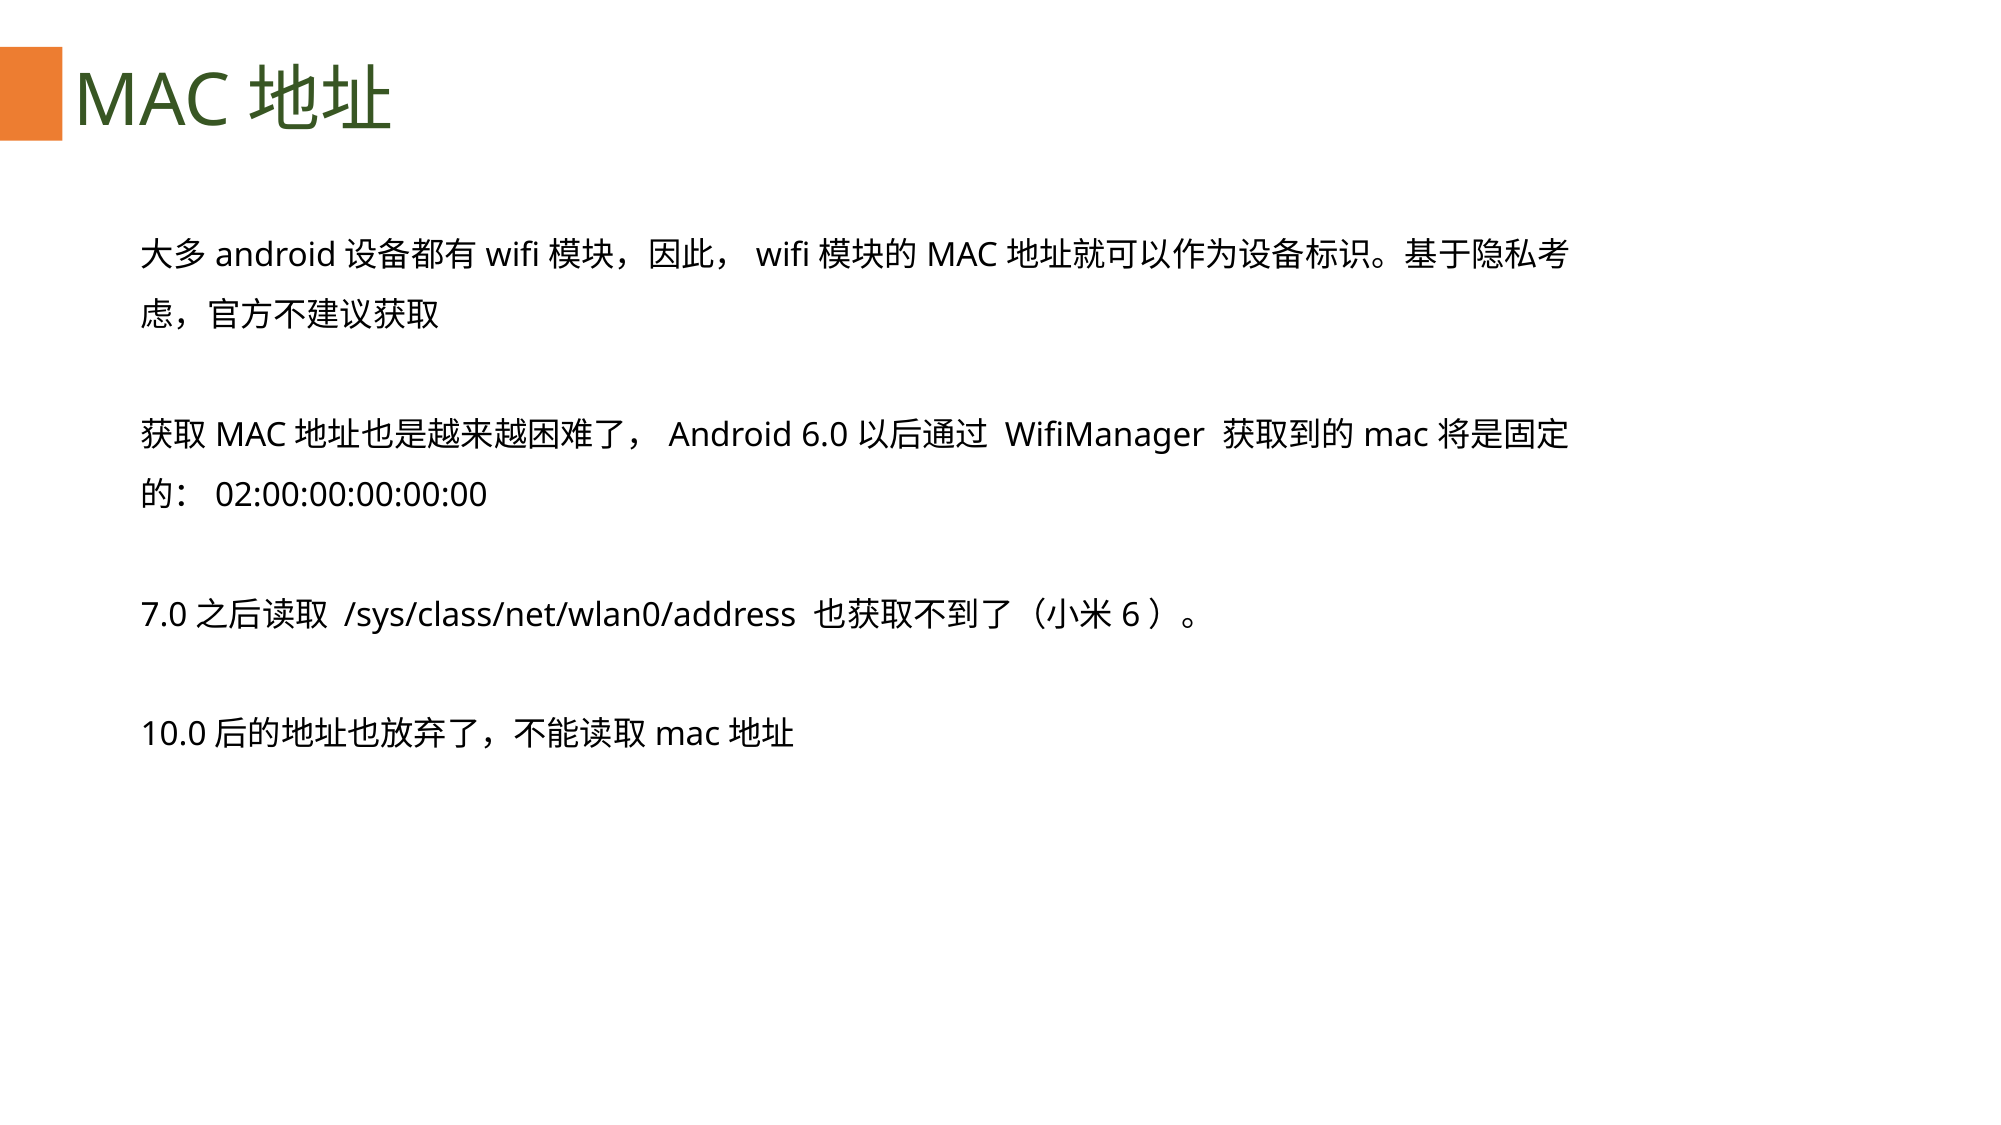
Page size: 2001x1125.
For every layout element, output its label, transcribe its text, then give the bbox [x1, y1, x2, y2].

text_box 大多android设备都有wifi模块，因此，wifi模块的MAC地址就可以作为设备标识。基于隐私考虑，官方不建议获取 获取MAC地址也是越来越困难了，Android 6.0以后通过 WifiManager 获取到的mac将是固定的：02:00:00:00:00:00 7.0之后读取 /sys/class/net/wlan0/address 也获取不到了（小米6）。 10.0后的地址也放弃了，不能读取mac地址 [125, 206, 1607, 820]
text_box MAC地址 [62, 47, 1938, 144]
